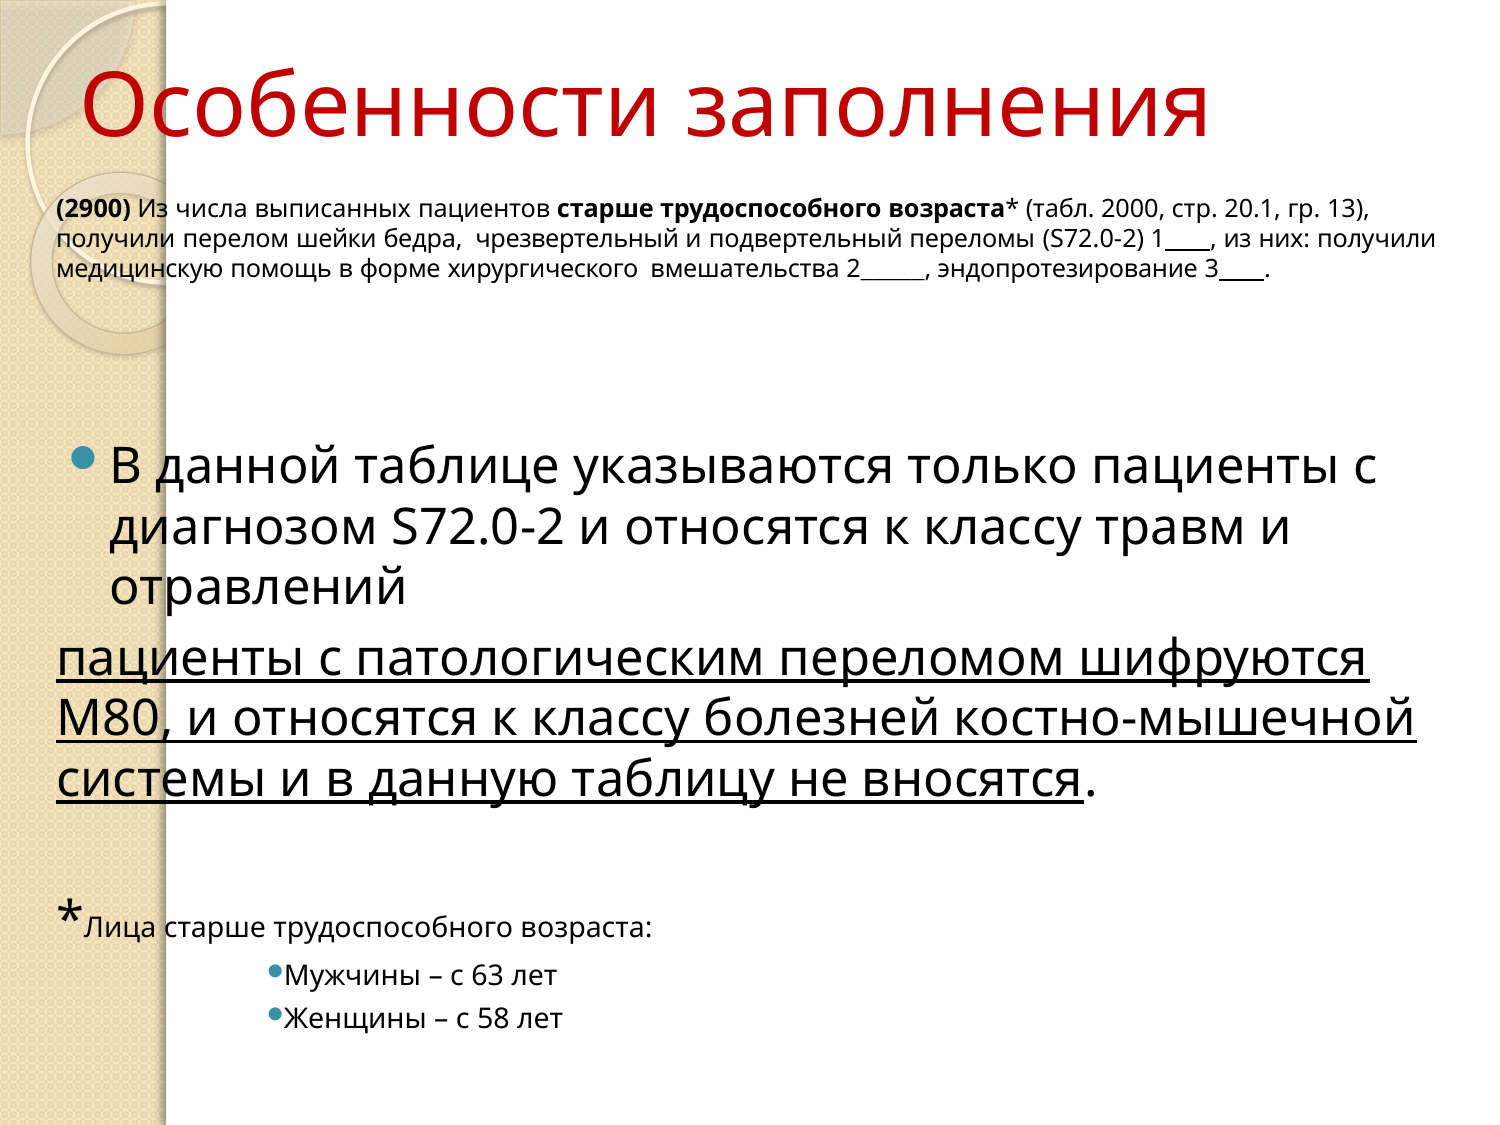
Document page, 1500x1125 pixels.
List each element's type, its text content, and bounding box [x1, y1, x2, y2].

list (2900) Из числа выписанных пациентов старше трудоспособного возраста* (табл. 2000, стр. 20.1, гр. 13), получили перелом шейки бедра, чрезвертельный и подвертельный переломы (S72.0-2) 1____, из них: получили медицинскую помощь в форме хирургического вмешательства 2_____, эндопротезирование 3____. В данной таблице указываются только пациенты с диагнозом S72.0-2 и относятся к классу травм и отравлений пациенты с патологическим переломом шифруются M80, и относятся к классу болезней костно-мышечной системы и в данную таблицу не вносятся. *Лица старше трудоспособного возраста: Мужчины – с 63 лет Женщины – с 58 лет [41, 184, 1459, 1063]
title Особенности заполнения [64, 19, 1415, 182]
